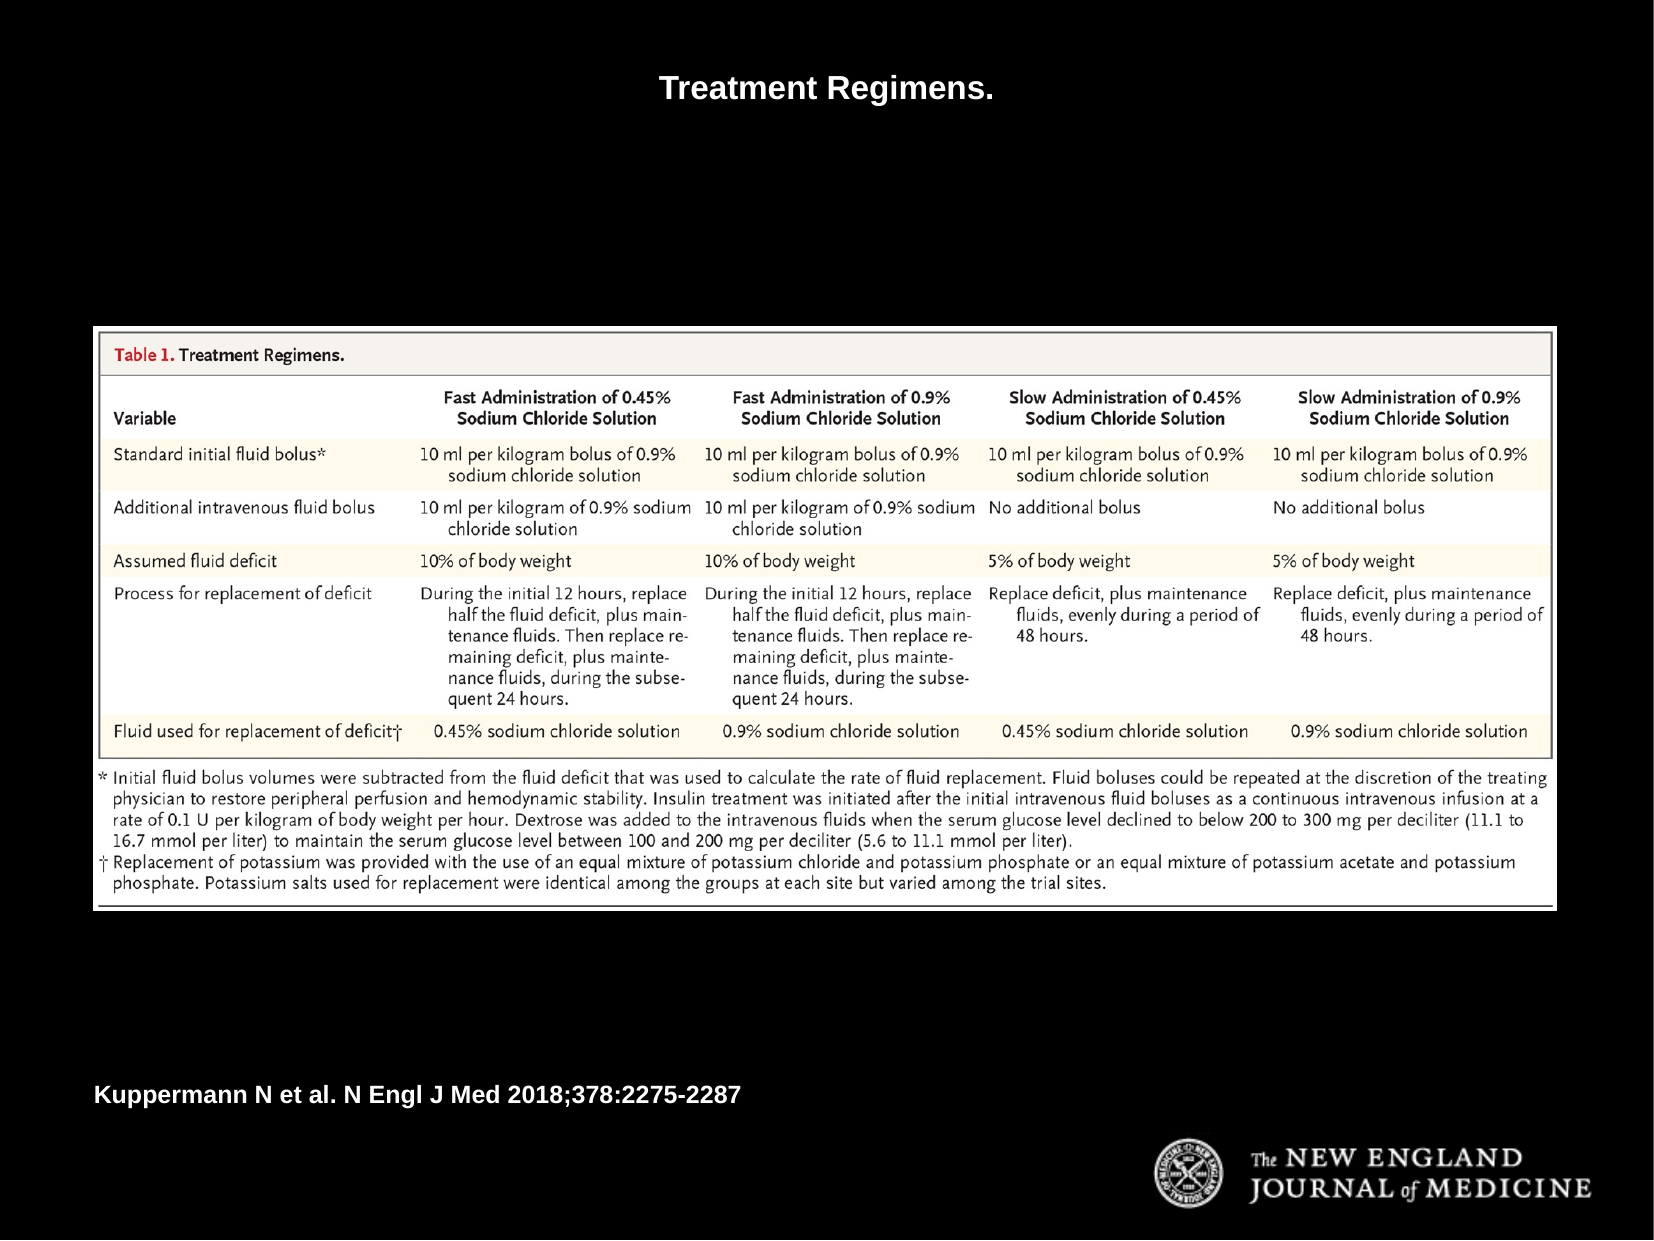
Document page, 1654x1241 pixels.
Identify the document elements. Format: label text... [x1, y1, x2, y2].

text_box Kuppermann N et al. N Engl J Med 2018;378:2275-2287 [93, 1079, 1557, 1109]
picture [1141, 1133, 1606, 1213]
picture [93, 326, 1557, 911]
text_box Treatment Regimens. [58, 69, 1596, 108]
